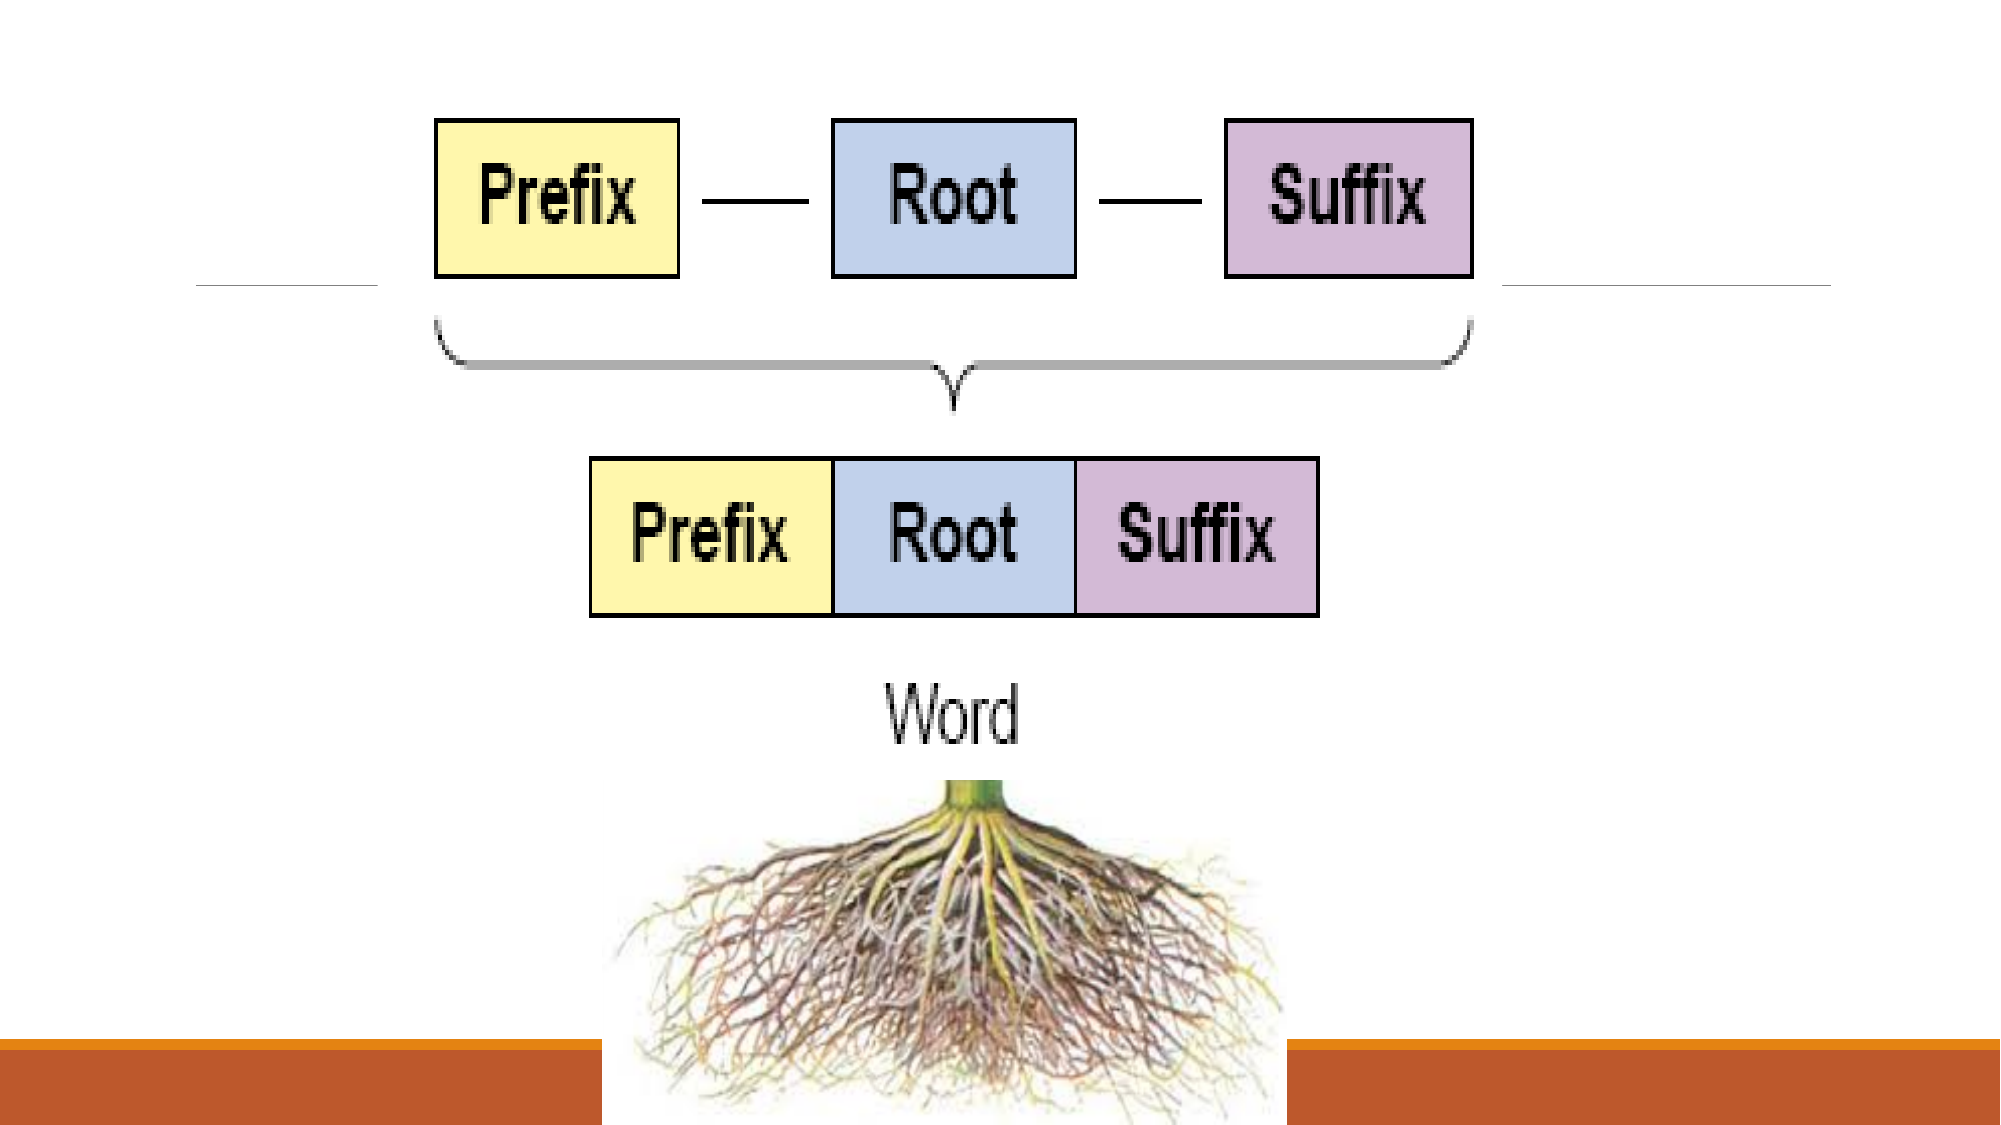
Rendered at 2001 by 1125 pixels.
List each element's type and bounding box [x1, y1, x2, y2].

picture [377, 59, 1503, 1125]
